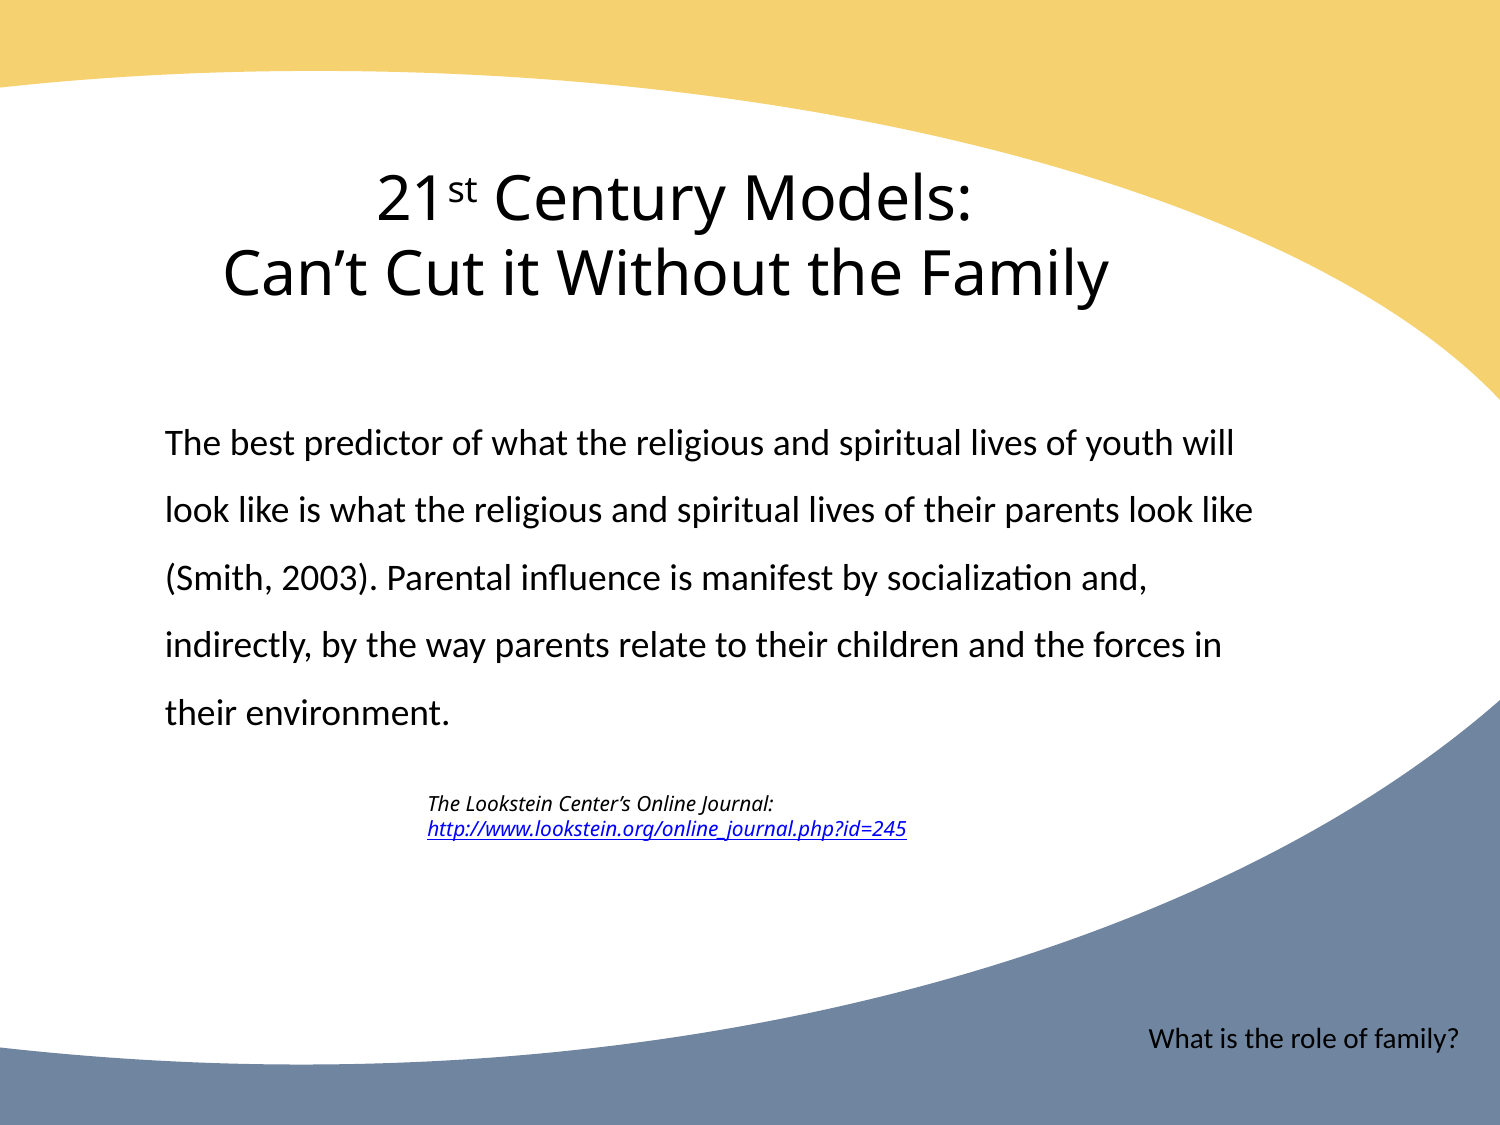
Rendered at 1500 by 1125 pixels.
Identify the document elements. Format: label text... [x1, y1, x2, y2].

text_box [0, 0, 1500, 400]
text_box What is the role of family? [975, 1012, 1475, 1063]
text_box The Lookstein Center’s Online Journal: http://www.lookstein.org/online_journal.php?id=245 [412, 783, 1251, 875]
text_box The best predictor of what the religious and spiritual lives of youth will look like is what the religious and spiritual lives of their parents look like (Smith, 2003). Parental influence is manifest by socialization and, indirectly, by the way parents relate to their children and the forces in their environment. [150, 387, 1313, 740]
text_box [0, 699, 1500, 1125]
text_box 21st Century Models: Can’t Cut it Without the Family [149, 151, 1200, 316]
